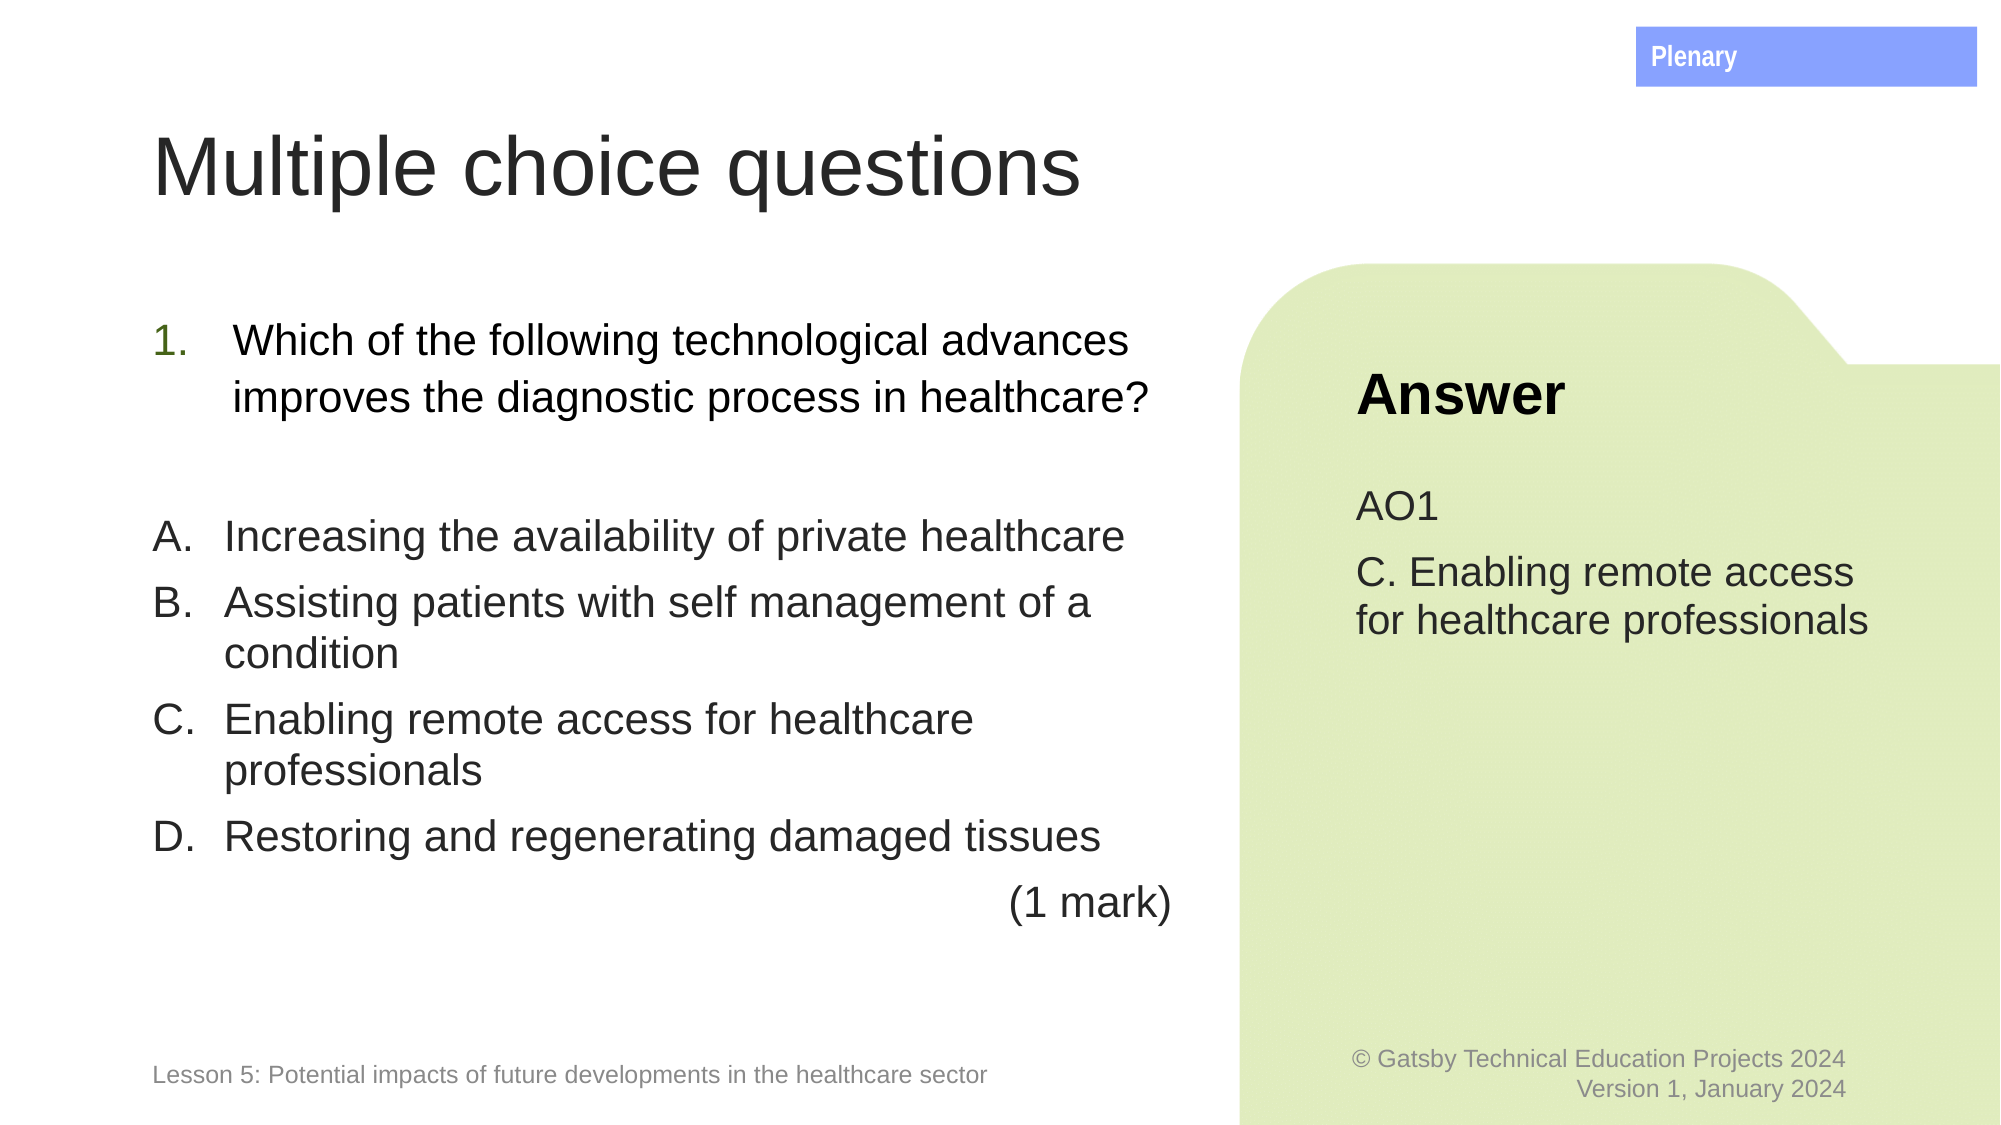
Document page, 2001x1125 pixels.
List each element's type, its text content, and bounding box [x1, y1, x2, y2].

list Lesson 5: Potential impacts of future developments in the healthcare sector [137, 1042, 1021, 1103]
title Multiple choice questions [137, 59, 1863, 278]
text_box AO1 C. Enabling remote access for healthcare professionals [1341, 474, 1917, 1014]
list Which of the following technological advances improves the diagnostic process in healthcare? Increasing the availability of private healthcare Assisting patients with self management of a condition Enabling remote access for healthcare professionals Restoring and regenerating damaged tissues (1 mark) [137, 299, 1188, 1014]
picture [1239, 0, 2000, 1125]
list Plenary [1636, 26, 1978, 87]
text_box Answer [1341, 337, 1783, 439]
